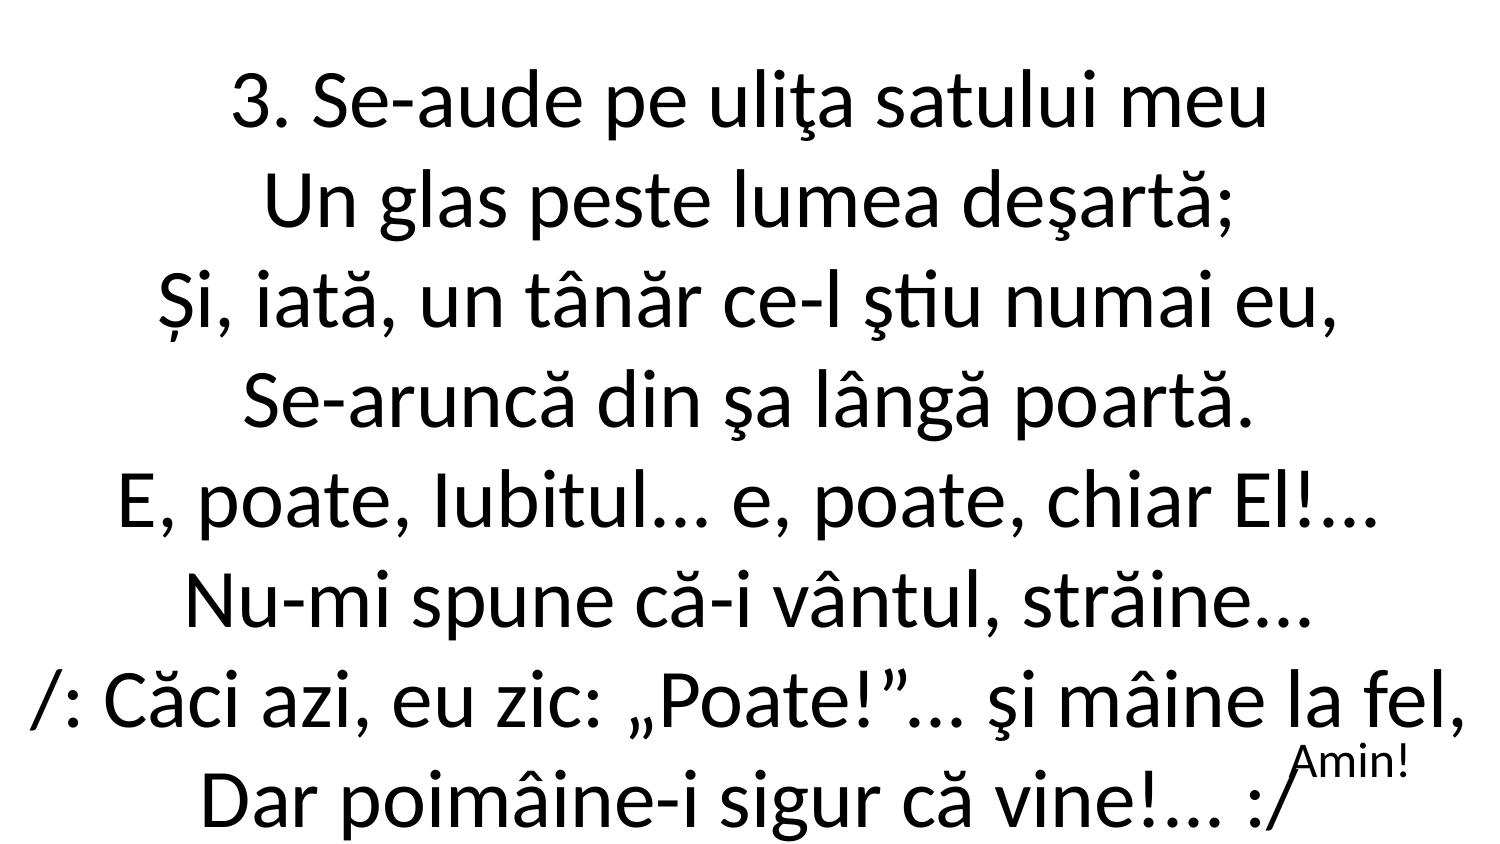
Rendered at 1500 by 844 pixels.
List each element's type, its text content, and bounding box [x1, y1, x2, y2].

text_box Amin! [1273, 674, 1427, 795]
text_box 3. Se-aude pe uliţa satului meu Un glas peste lumea deşartă; Și, iată, un tânăr ce-l ştiu numai eu, Se-aruncă din şa lângă poartă. E, poate, Iubitul... e, poate, chiar El!... Nu-mi spune că-i vântul, străine... /: Căci azi, eu zic: „Poate!”... şi mâine la fel, Dar poimâine-i sigur că vine!... :/ [15, 0, 1485, 844]
